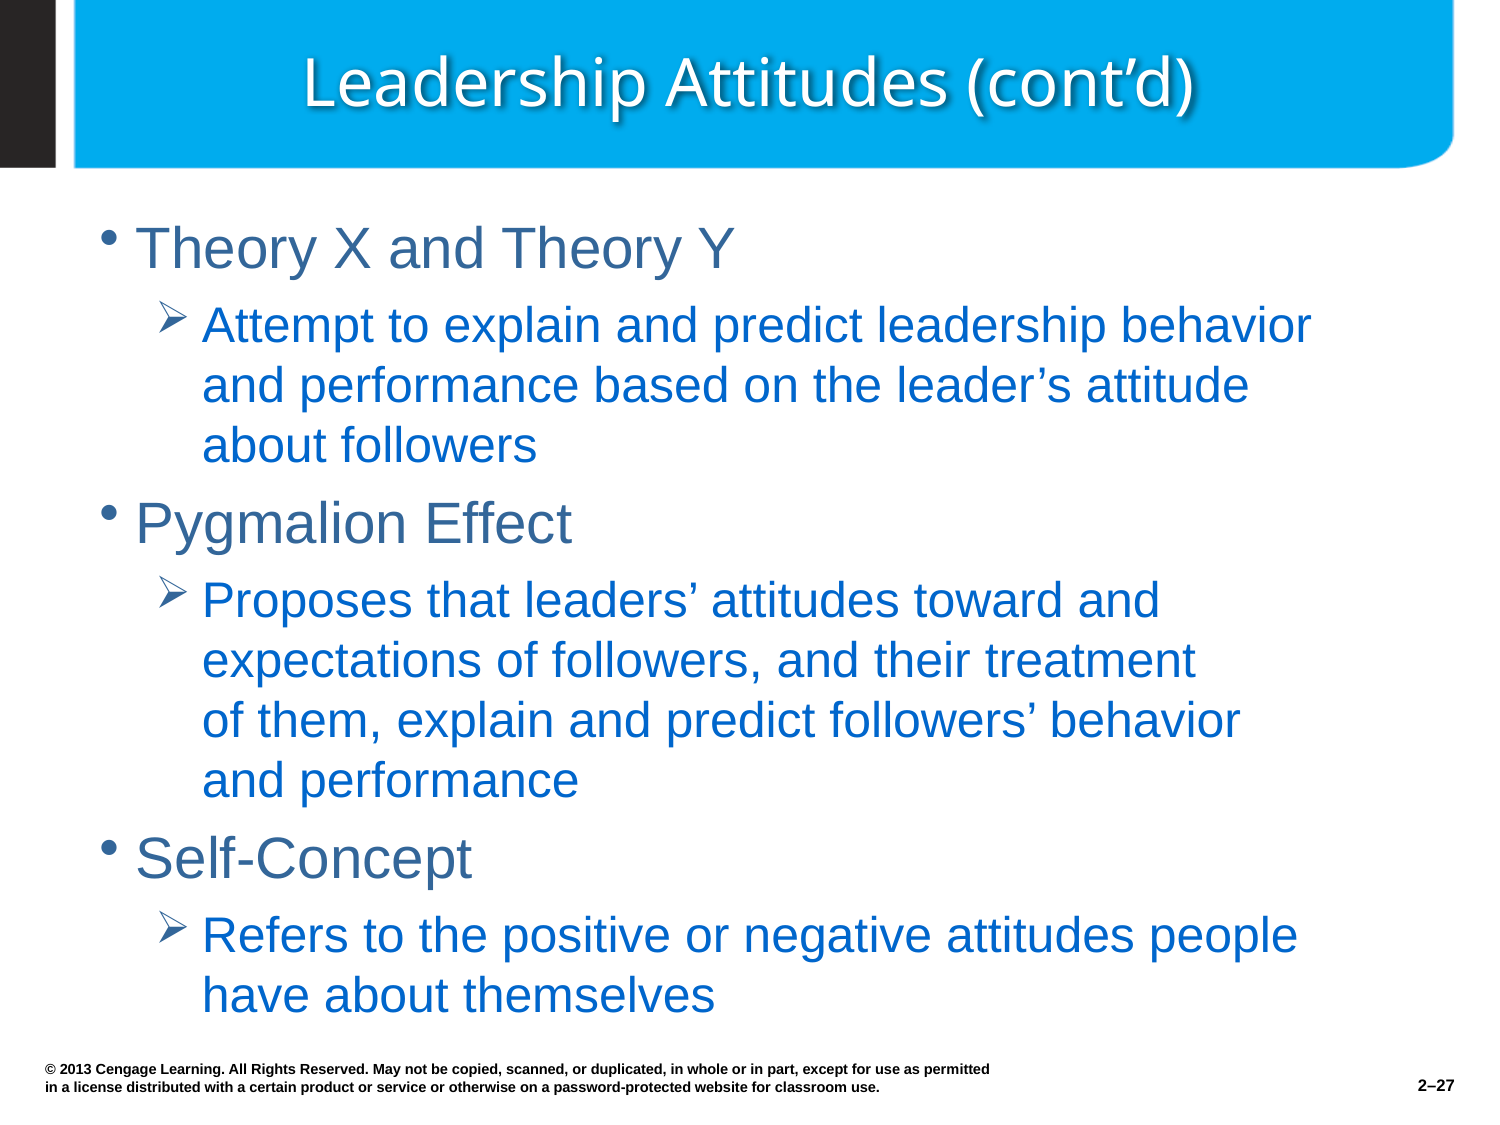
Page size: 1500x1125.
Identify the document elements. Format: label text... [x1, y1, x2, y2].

title Leadership Attitudes (cont’d) [85, 32, 1411, 128]
picture [0, 0, 1456, 171]
list Theory X and Theory Y Attempt to explain and predict leadership behavior and performance based on the leader’s attitude about followers Pygmalion Effect Proposes that leaders’ attitudes toward and expectations of followers, and their treatment of them, explain and predict followers’ behavior and performance Self-Concept Refers to the positive or negative attitudes people have about themselves [84, 202, 1380, 1043]
slide_number 2–27 [1092, 1042, 1455, 1103]
footer © 2013 Cengage Learning. All Rights Reserved. May not be copied, scanned, or duplicated, in whole or in part, except for use as permitted in a license distributed with a certain product or service or otherwise on a password-protected website for classroom use. [45, 1042, 1005, 1103]
